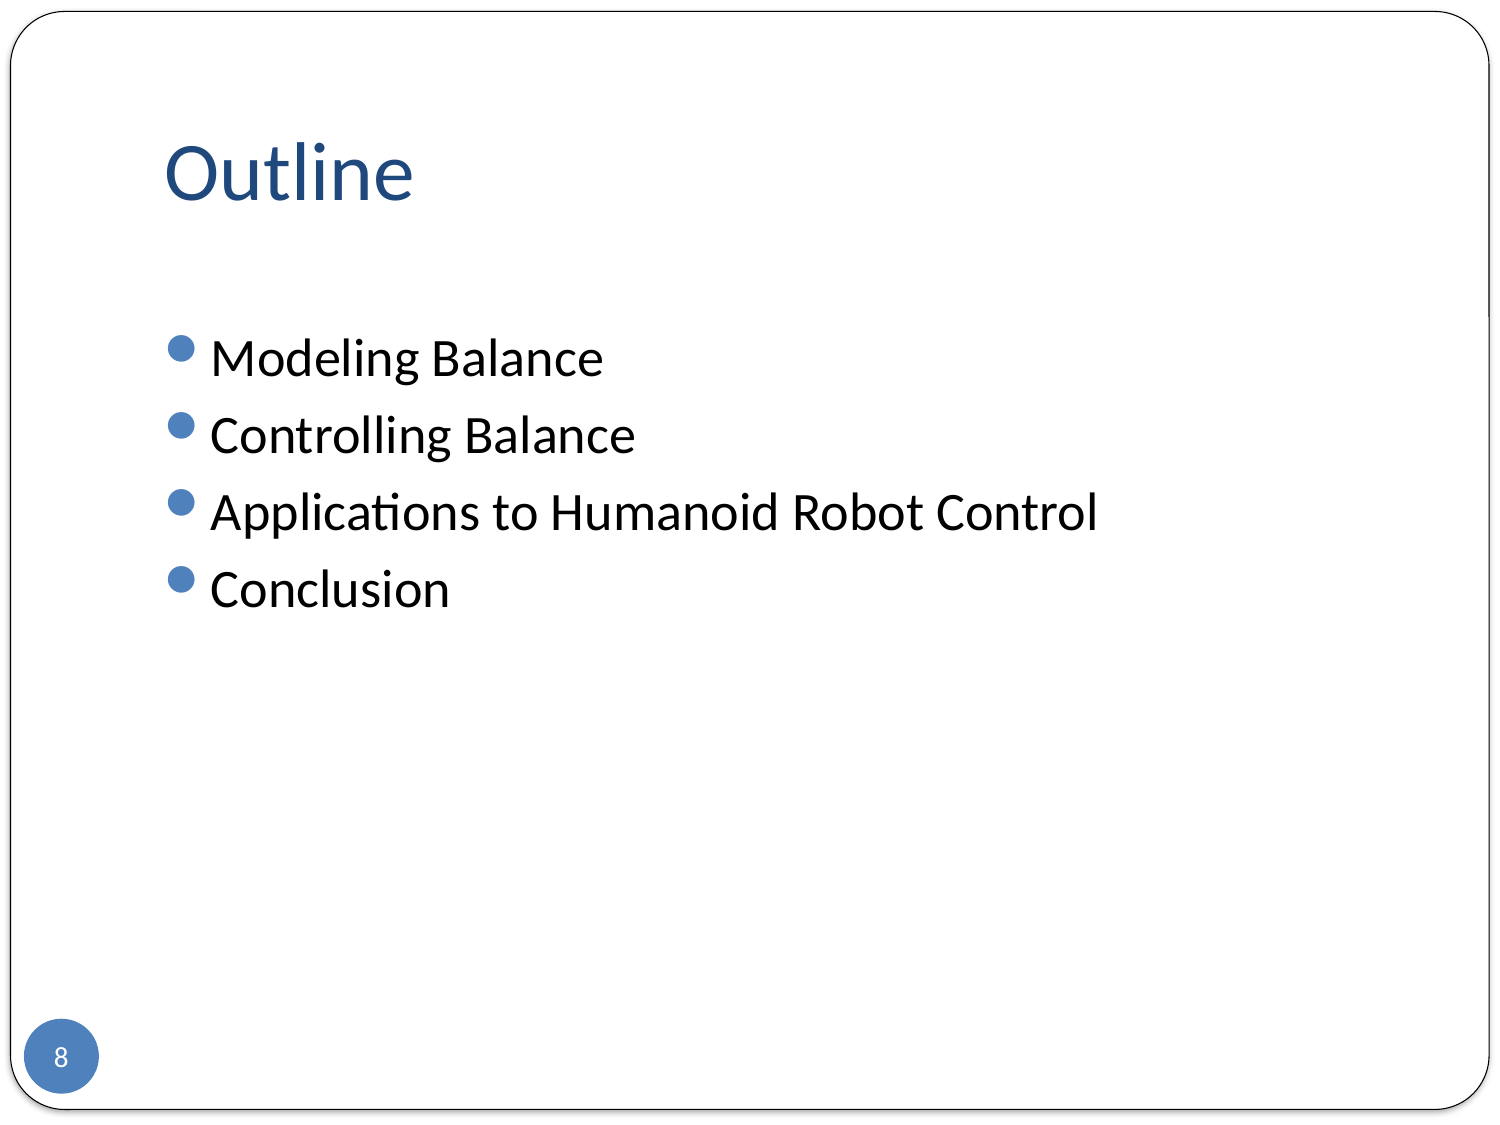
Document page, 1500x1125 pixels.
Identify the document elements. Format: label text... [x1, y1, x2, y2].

list Modeling Balance Controlling Balance Applications to Humanoid Robot Control Conclusion [150, 237, 1425, 988]
title Outline [150, 45, 1425, 233]
slide_number 8 [23, 1018, 99, 1094]
